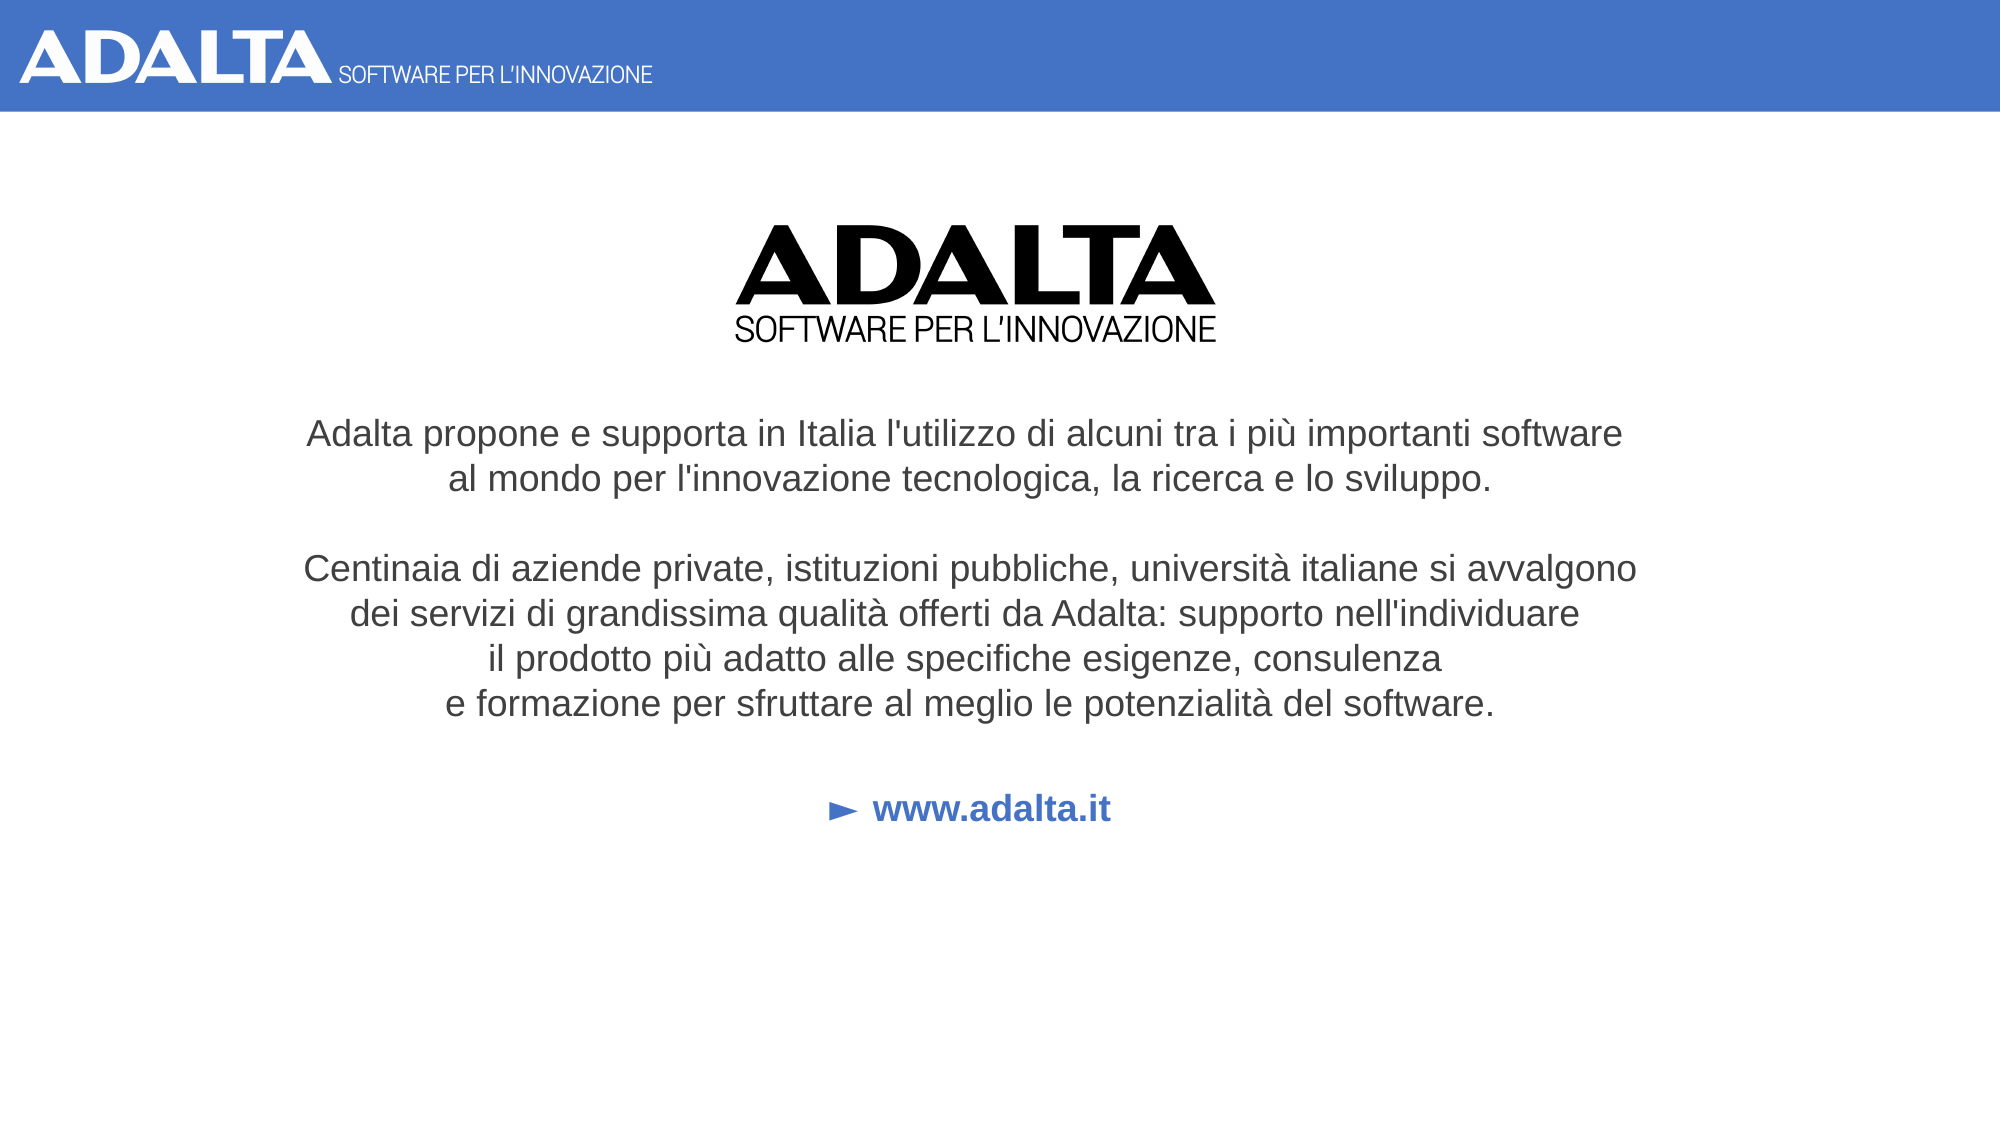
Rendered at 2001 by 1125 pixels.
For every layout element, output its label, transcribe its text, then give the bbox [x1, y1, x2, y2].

picture [13, 23, 658, 88]
text_box Adalta propone e supporta in Italia l'utilizzo di alcuni tra i più importanti software al mondo per l'innovazione tecnologica, la ricerca e lo sviluppo. Centinaia di aziende private, istituzioni pubbliche, università italiane si avvalgono dei servizi di grandissima qualità offerti da Adalta: supporto nell'individuare il prodotto più adatto alle specifiche esigenze, consulenza e formazione per sfruttare al meglio le potenzialità del software. [273, 401, 1668, 731]
text_box www.adalta.it [273, 754, 1668, 837]
picture [726, 214, 1225, 352]
